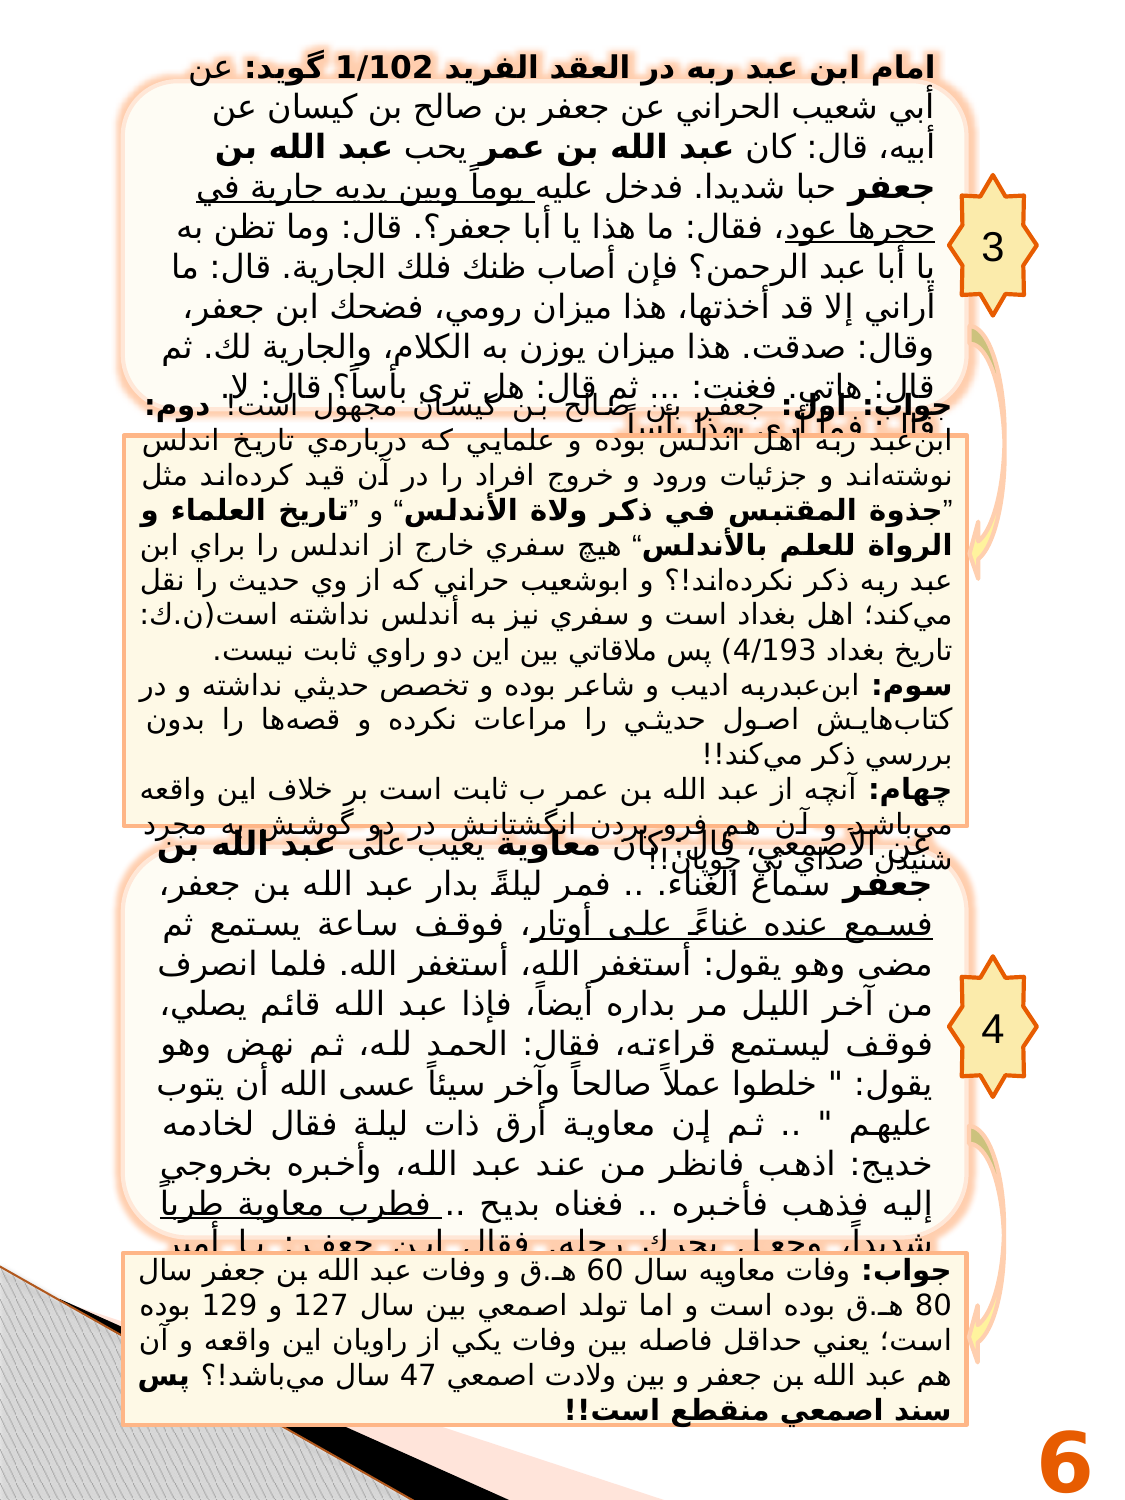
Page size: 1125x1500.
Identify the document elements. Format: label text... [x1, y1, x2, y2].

text_box جواب: اول: جعفر بن صالح بن كيسان مجهول است! دوم: ابن‌عبد ربه اهل اندلس بوده و علمايي كه درباره‌ي تاريخ اندلس نوشته‌اند و جزئيات ورود و خروج افراد را در آن قيد كرده‌اند مثل ”جذوة المقتبس في ذكر ولاة الأندلس“ و ”تاريخ العلماء و الرواة للعلم بالأندلس“ هيچ سفري خارج از اندلس را براي ابن عبد ربه ذكر نكرده‌اند!؟ و ابوشعيب حراني كه از وي حديث را نقل مي‌كند؛ اهل بغداد است و سفري نيز به أندلس نداشته است(ن.ك: تاريخ بغداد 4/193) پس ملاقاتي بين اين دو راوي ثابت نيست. سوم: ابن‌عبد‌ربه اديب و شاعر بوده و تخصص حديثي نداشته و در كتاب‌هايش اصول حديثي را مراعات نكرده و قصه‌ها را بدون بررسي ذكر مي‌كند!! چهام: آنچه از عبد الله بن عمر ب ثابت است بر خلاف اين واقعه مي‌باشد و آن هم فرو بردن انگشتانش در دو گوشش به مجرد شنيدن صداي نَي چوپان!! [122, 433, 969, 828]
text_box 68 [1007, 1401, 1124, 1500]
text_box امام ابن‌ عبد ربه در العقد الفريد 1/108 گويد: حدث سعيد بن محمد العجلي بعمان، قال: حدثني نصر بن علي عن الأصمعي، قال: كان معاوية يعيب على عبد الله بن جعفر سماع الغناء. .. فمر ليلةً بدار عبد الله بن جعفر، فسمع عنده غناءً على أوتار، فوقف ساعة يستمع ثم مضى وهو يقول: أستغفر الله، أستغفر الله. فلما انصرف من آخر الليل مر بداره أيضاً، فإذا عبد الله قائم يصلي، فوقف ليستمع قراءته، فقال: الحمد لله، ثم نهض وهو يقول: " خلطوا عملاً صالحاً وآخر سيئاً عسى الله أن يتوب عليهم " .. ثم إن معاوية أرق ذات ليلة فقال لخادمه خديج: اذهب فانظر من عند عبد الله، وأخبره بخروجي إليه فذهب فأخبره .. فغناه بديح .. فطرب معاوية طرباً شديداً، وجعل يحرك رجله. فقال ابن جعفر: يا أمير المؤمنين، سألتني عن تحريك رأسي، فأخبرتك، وأنا أسألك عن تحريك رجلك. فقال معاوية: كل كريم طروب!! [120, 844, 969, 1240]
text_box امام ابن‌ عبد ربه در العقد الفريد 1/102 گويد: عن أبي شعيب الحراني عن جعفر بن صالح بن كيسان عن أبيه، قال: كان عبد الله بن عمر يحب عبد الله بن جعفر حبا شديدا. فدخل عليه يوماً وبين يديه جارية في حجرها عود، فقال: ما هذا يا أبا جعفر؟. قال: وما تظن به يا أبا عبد الرحمن؟ فإن أصاب ظنك فلك الجارية. قال: ما أراني إلا قد أخذتها، هذا ميزان رومي، فضحك ابن جعفر، وقال: صدقت. هذا ميزان يوزن به الكلام، والجارية لك. ثم قال: هاتي. فغنت: ... ثم قال: هل ترى بأساً؟ قال: لا. قال: فما أرى بهذا بأساً. [120, 79, 969, 412]
text_box جواب: وفات معاويه سال 60 هـ.ق و وفات عبد الله بن جعفر سال 80 هـ.ق بوده است و اما تولد اصمعي بين سال 127 و 129 بوده است؛ يعني حداقل فاصله بين وفات يكي از راويان اين واقعه و آن هم عبد الله بن جعفر و بين ولادت اصمعي 47 سال مي‌باشد!؟ پس سند اصمعي منقطع است!! [121, 1251, 969, 1427]
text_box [913, 410, 933, 415]
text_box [938, 404, 947, 409]
text_box [266, 1427, 399, 1500]
text_box 4 [947, 954, 1039, 1099]
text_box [159, 410, 172, 414]
text_box [966, 1124, 1007, 1365]
text_box [3, 1276, 121, 1346]
text_box 3 [947, 172, 1039, 318]
text_box [967, 323, 1007, 581]
